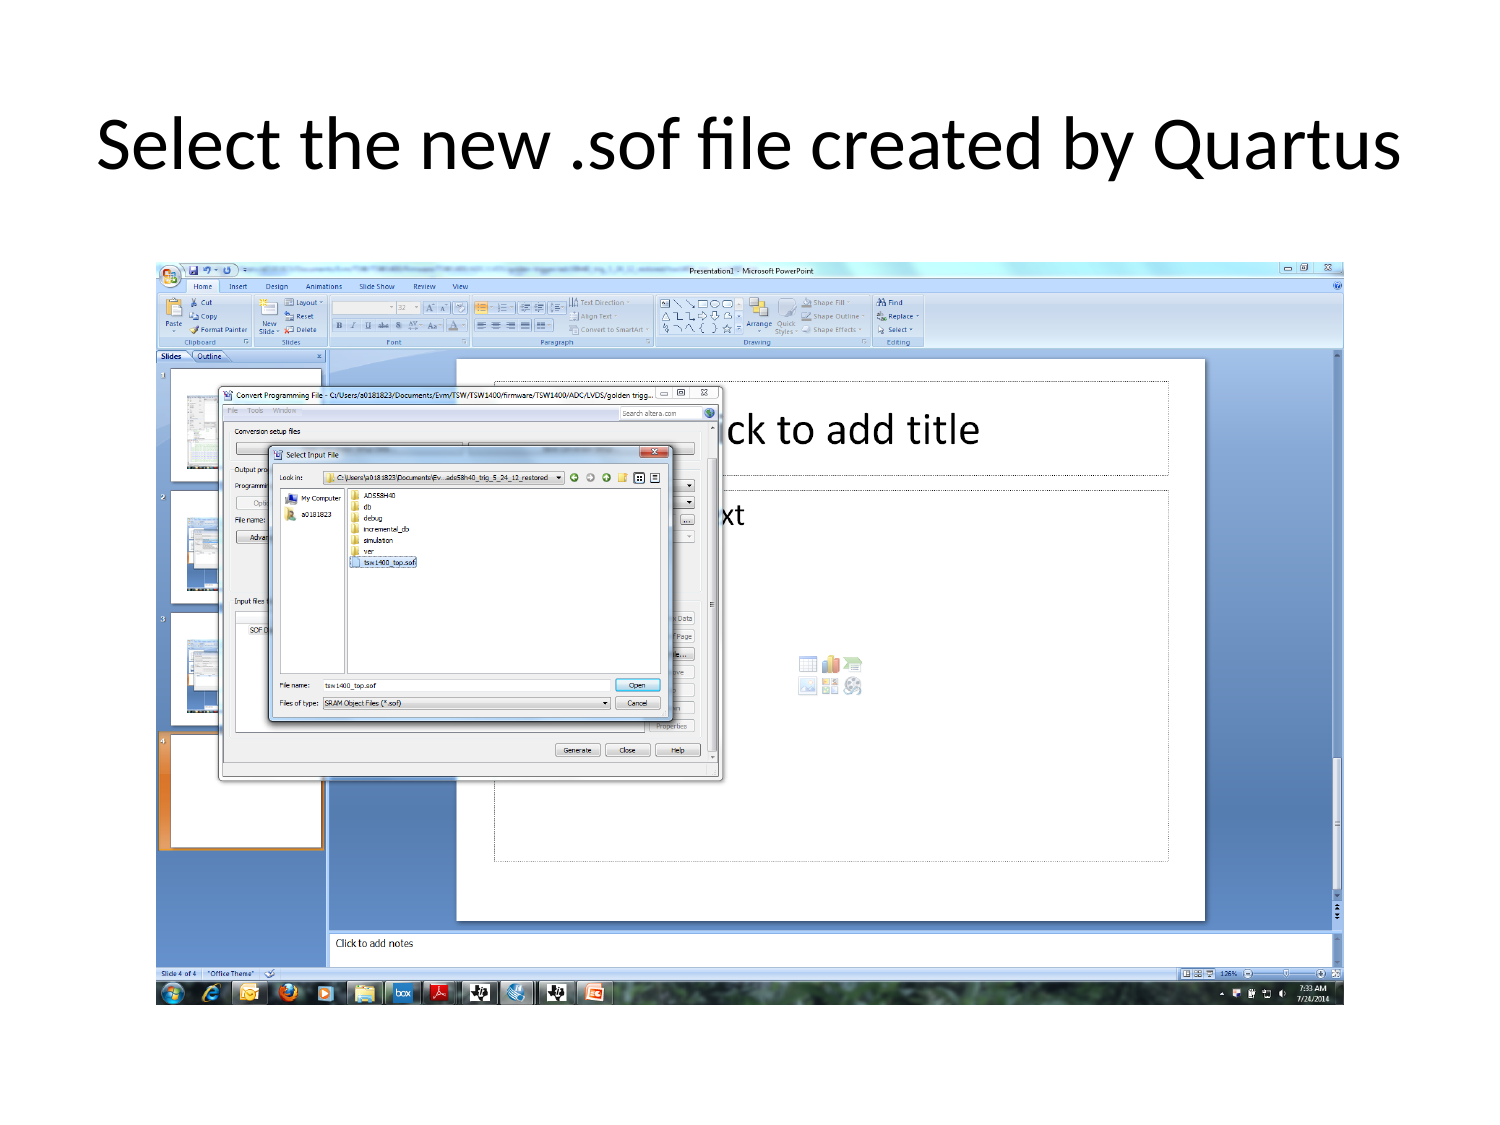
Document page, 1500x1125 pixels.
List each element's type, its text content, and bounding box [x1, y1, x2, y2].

title Select the new .sof file created by Quartus [75, 45, 1425, 233]
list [155, 262, 1345, 1006]
